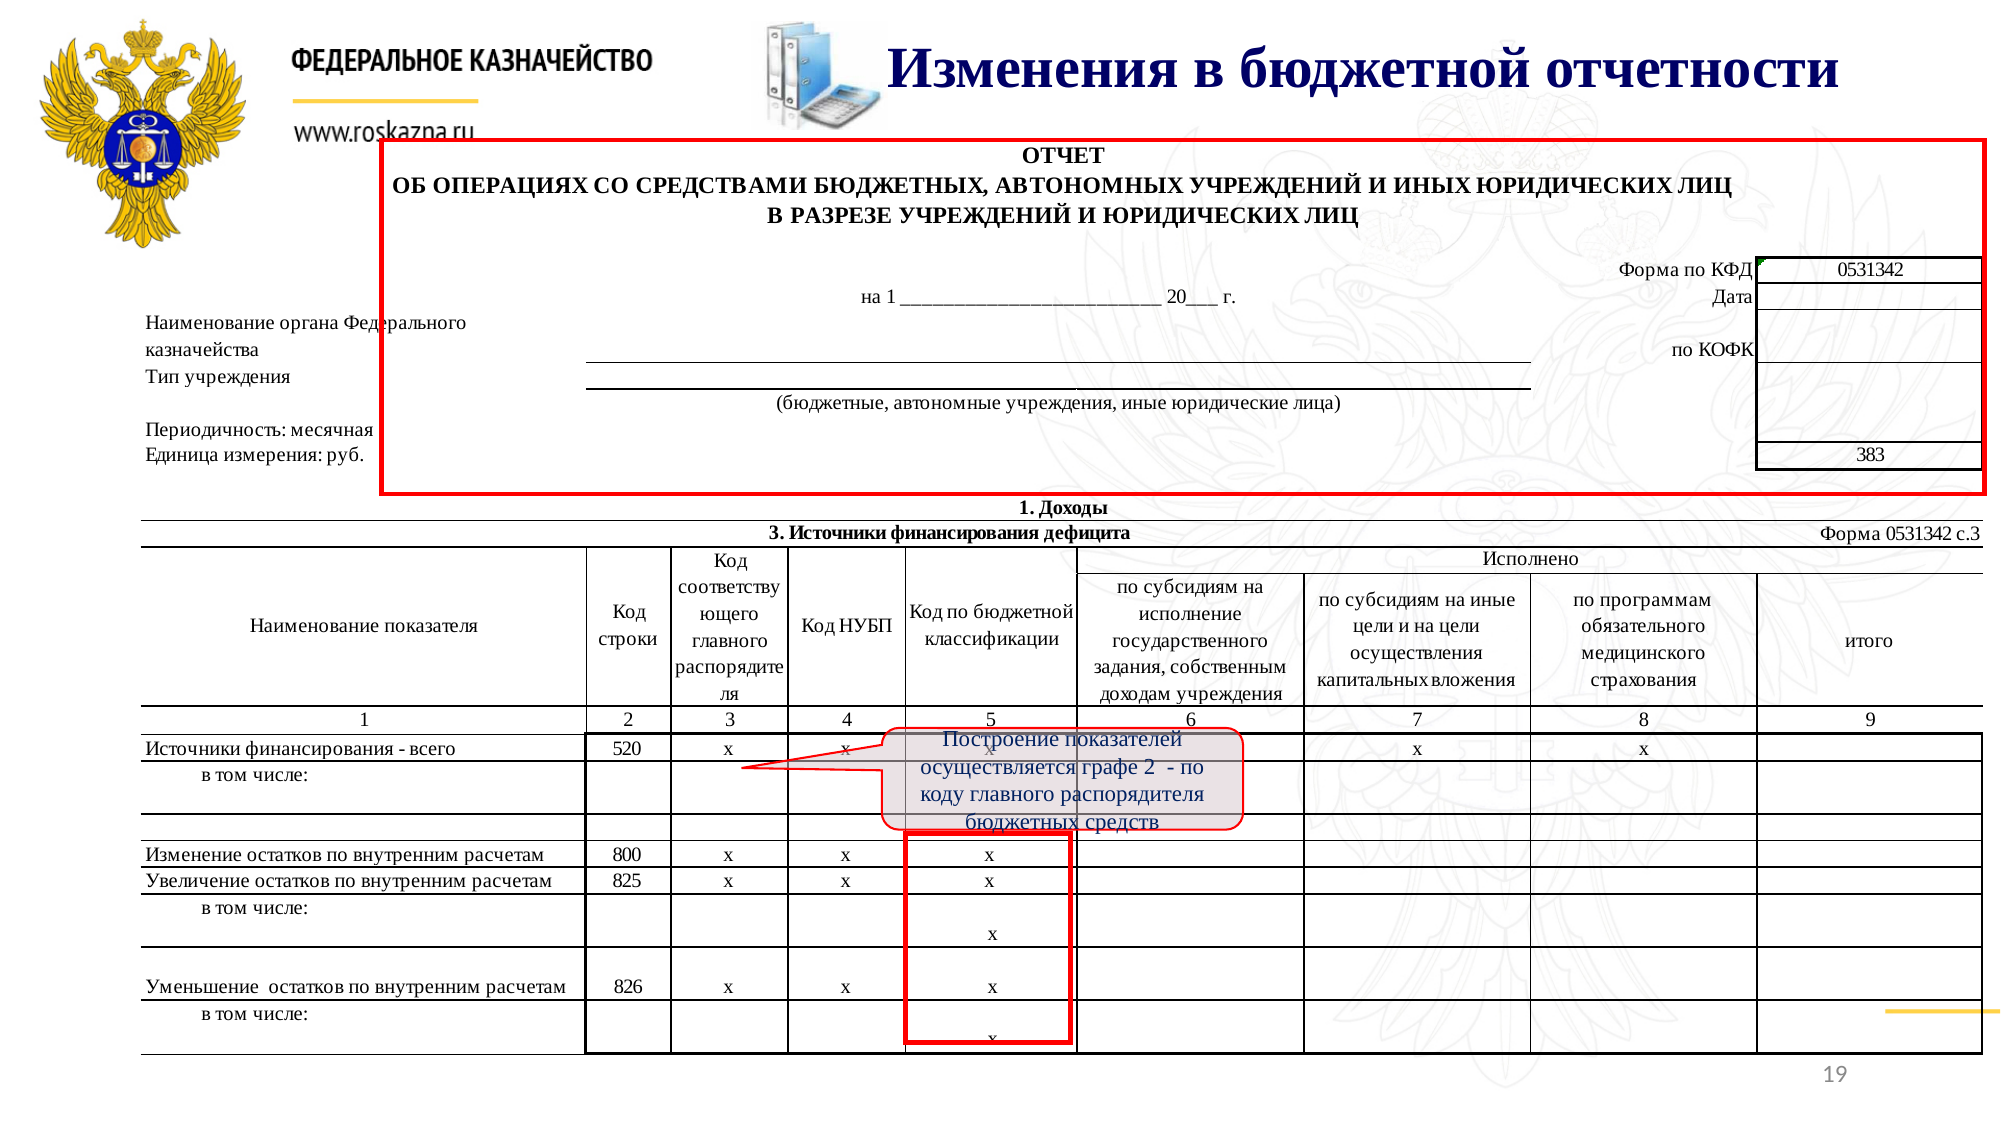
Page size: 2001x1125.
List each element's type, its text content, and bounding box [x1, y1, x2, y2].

text_box 19 [1412, 1056, 1863, 1103]
picture [0, 0, 2001, 1125]
text_box Изменения в бюджетной отчетности [888, 21, 1949, 107]
